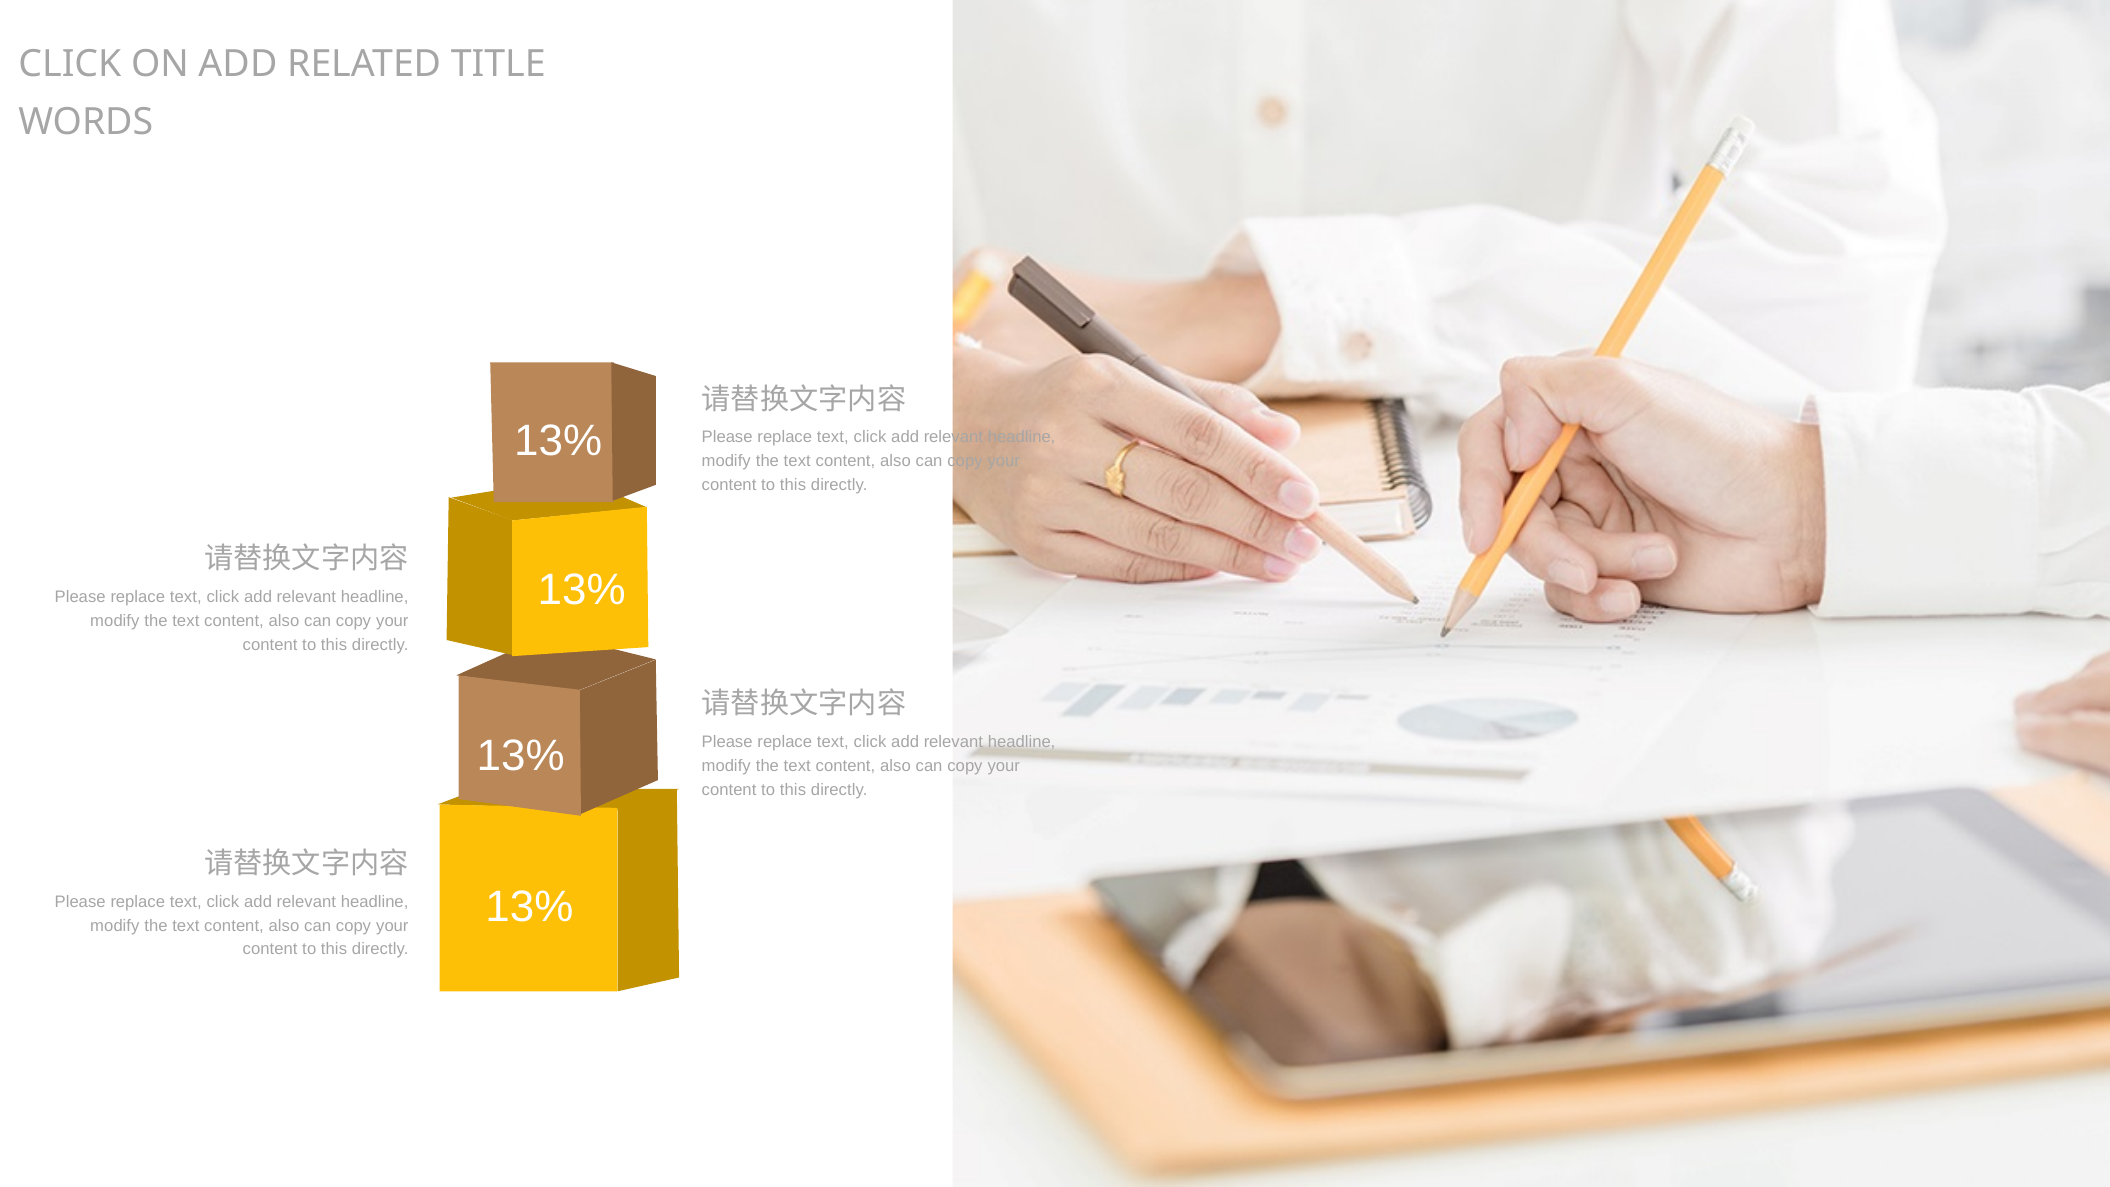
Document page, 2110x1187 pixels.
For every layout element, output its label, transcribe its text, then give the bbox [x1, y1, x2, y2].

text_box 请替换文字内容 [701, 677, 922, 720]
text_box 请替换文字内容 [701, 372, 922, 415]
text_box 请替换文字内容 [188, 837, 409, 880]
text_box Please replace text, click add relevant headline, modify the text content, also can copy your content to this directly. [701, 422, 1064, 494]
text_box 请替换文字内容 [188, 532, 409, 575]
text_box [437, 362, 680, 992]
text_box Please replace text, click add relevant headline, modify the text content, also can copy your content to this directly. [46, 581, 409, 654]
text_box CLICK ON ADD RELATED TITLE WORDS [3, 18, 595, 150]
text_box Please replace text, click add relevant headline, modify the text content, also can copy your content to this directly. [701, 726, 1064, 799]
text_box Please replace text, click add relevant headline, modify the text content, also can copy your content to this directly. [46, 886, 409, 959]
text_box [952, 0, 2110, 1187]
